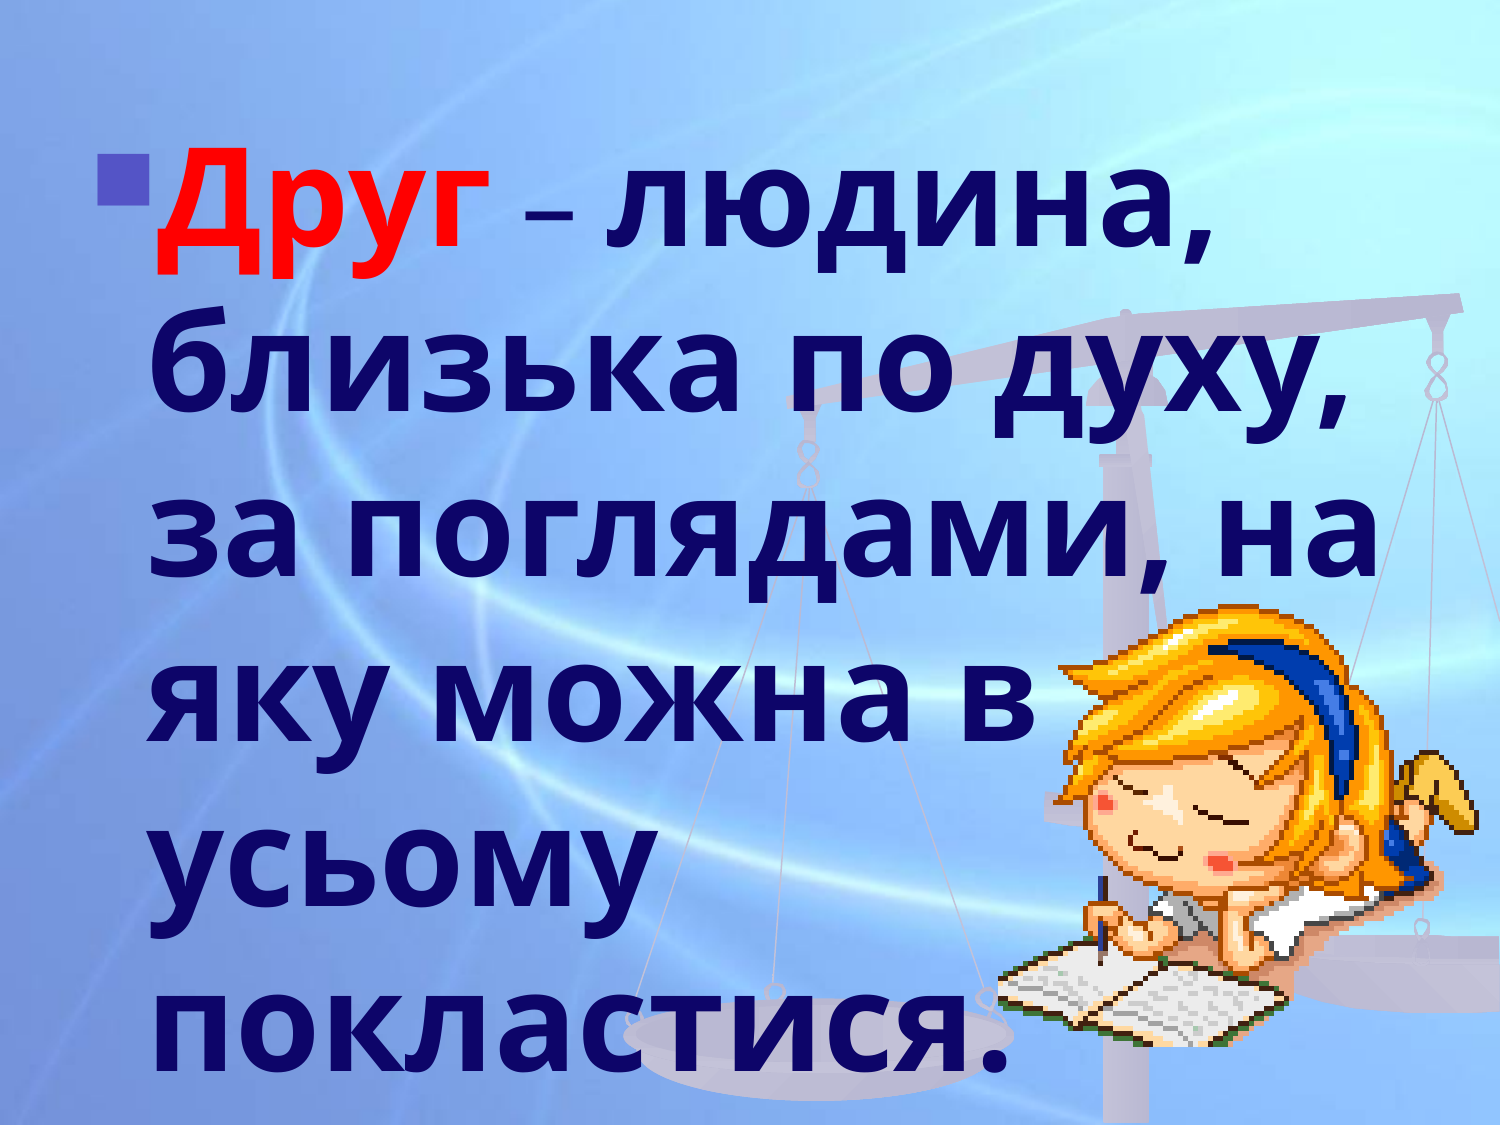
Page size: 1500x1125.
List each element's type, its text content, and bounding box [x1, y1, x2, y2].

picture [0, 0, 1500, 1125]
list Друг – людина, близька по духу, за поглядами, на яку можна в усьому покластися. [74, 101, 1426, 1006]
